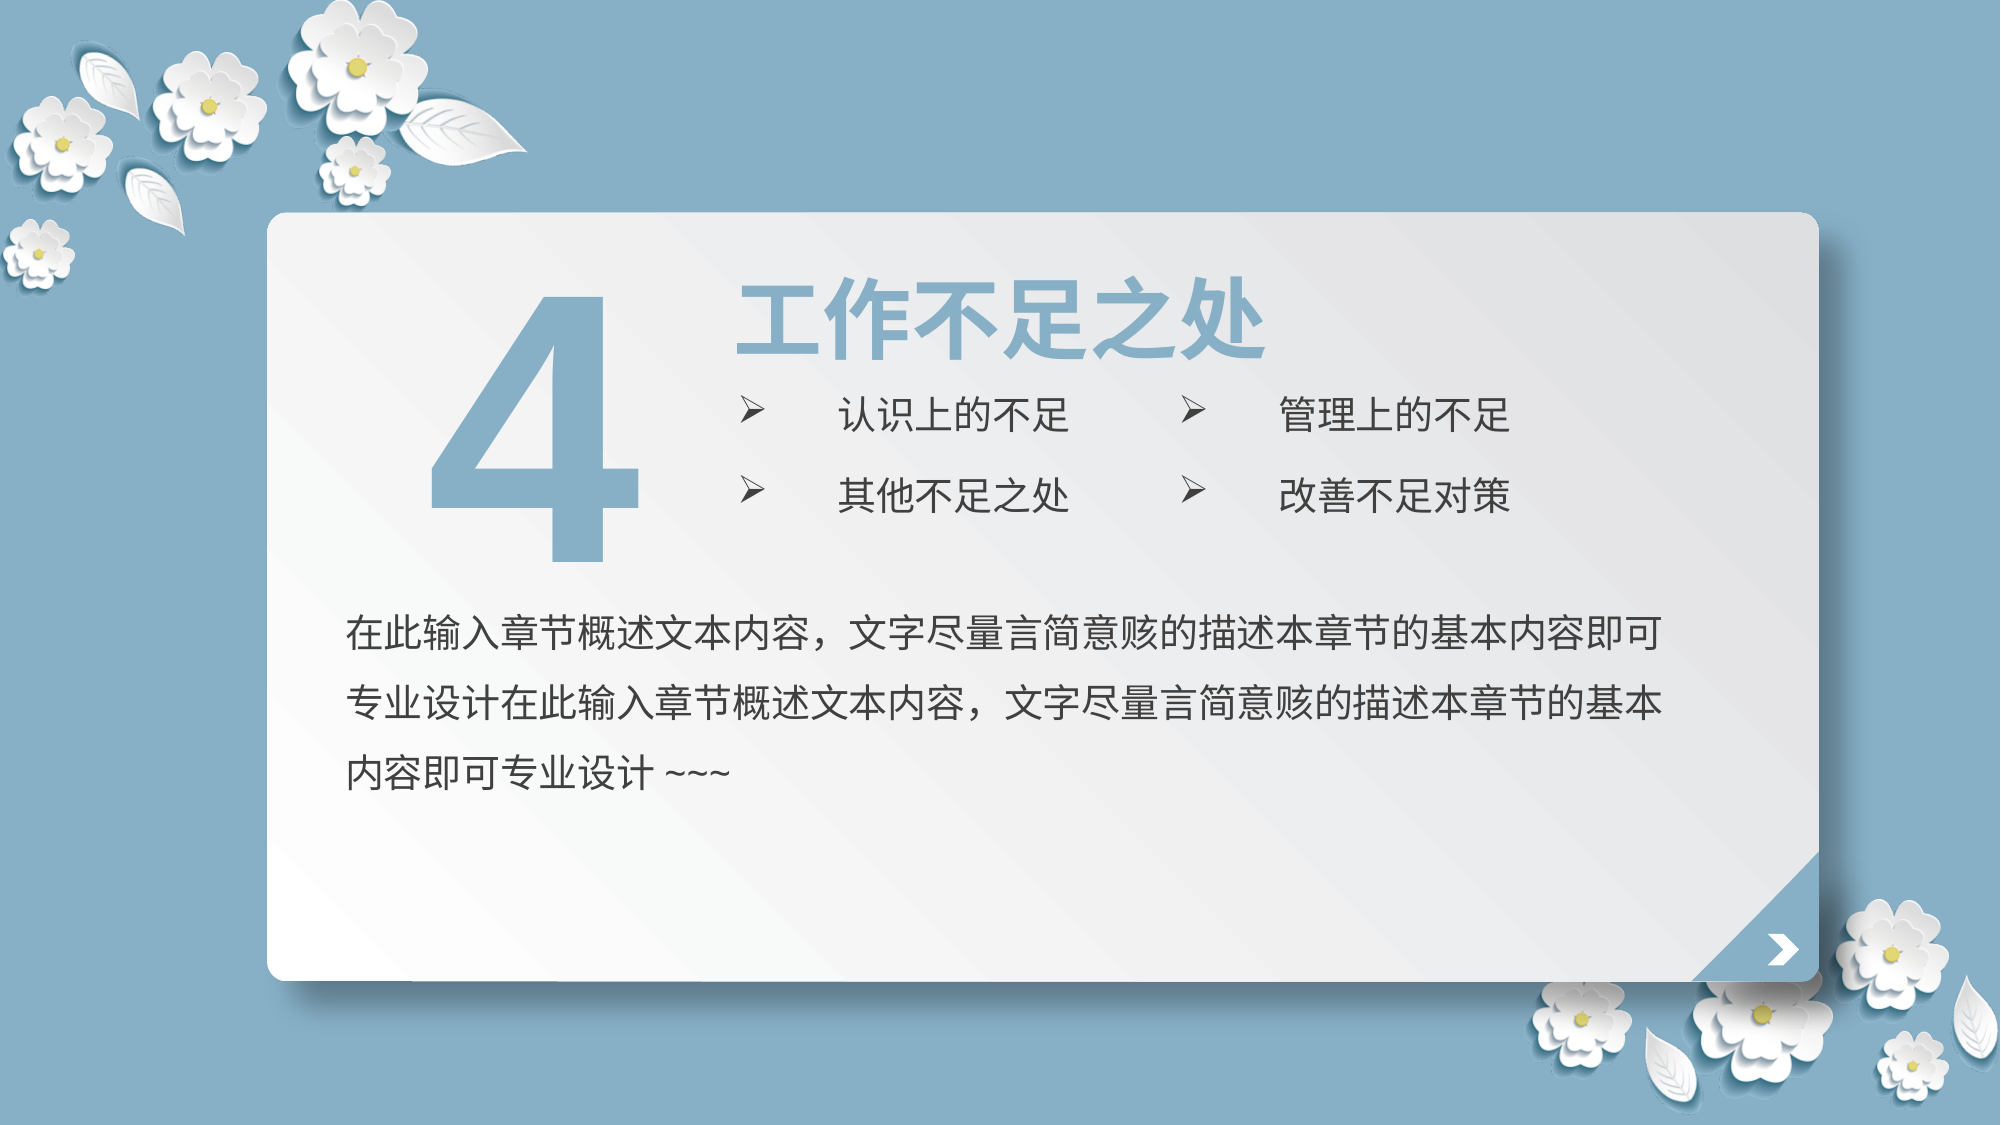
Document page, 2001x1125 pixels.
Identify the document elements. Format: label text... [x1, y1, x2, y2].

text_box [1765, 932, 1801, 967]
text_box 工作不足之处 [718, 255, 1283, 378]
picture [0, 219, 75, 298]
text_box 管理上的不足 [1163, 383, 1526, 446]
text_box 在此输入章节概述文本内容，文字尽量言简意赅的描述本章节的基本内容即可专业设计在此输入章节概述文本内容，文字尽量言简意赅的描述本章节的基本内容即可专业设计~~~ [330, 578, 1708, 803]
text_box 认识上的不足 [722, 383, 1085, 446]
text_box [267, 212, 1819, 982]
picture [5, 37, 267, 235]
text_box 改善不足对策 [1163, 463, 1526, 526]
text_box [1691, 851, 1819, 982]
picture [276, 0, 527, 212]
picture [1524, 899, 2001, 1119]
text_box 4 [411, 170, 656, 578]
text_box 其他不足之处 [722, 463, 1085, 526]
